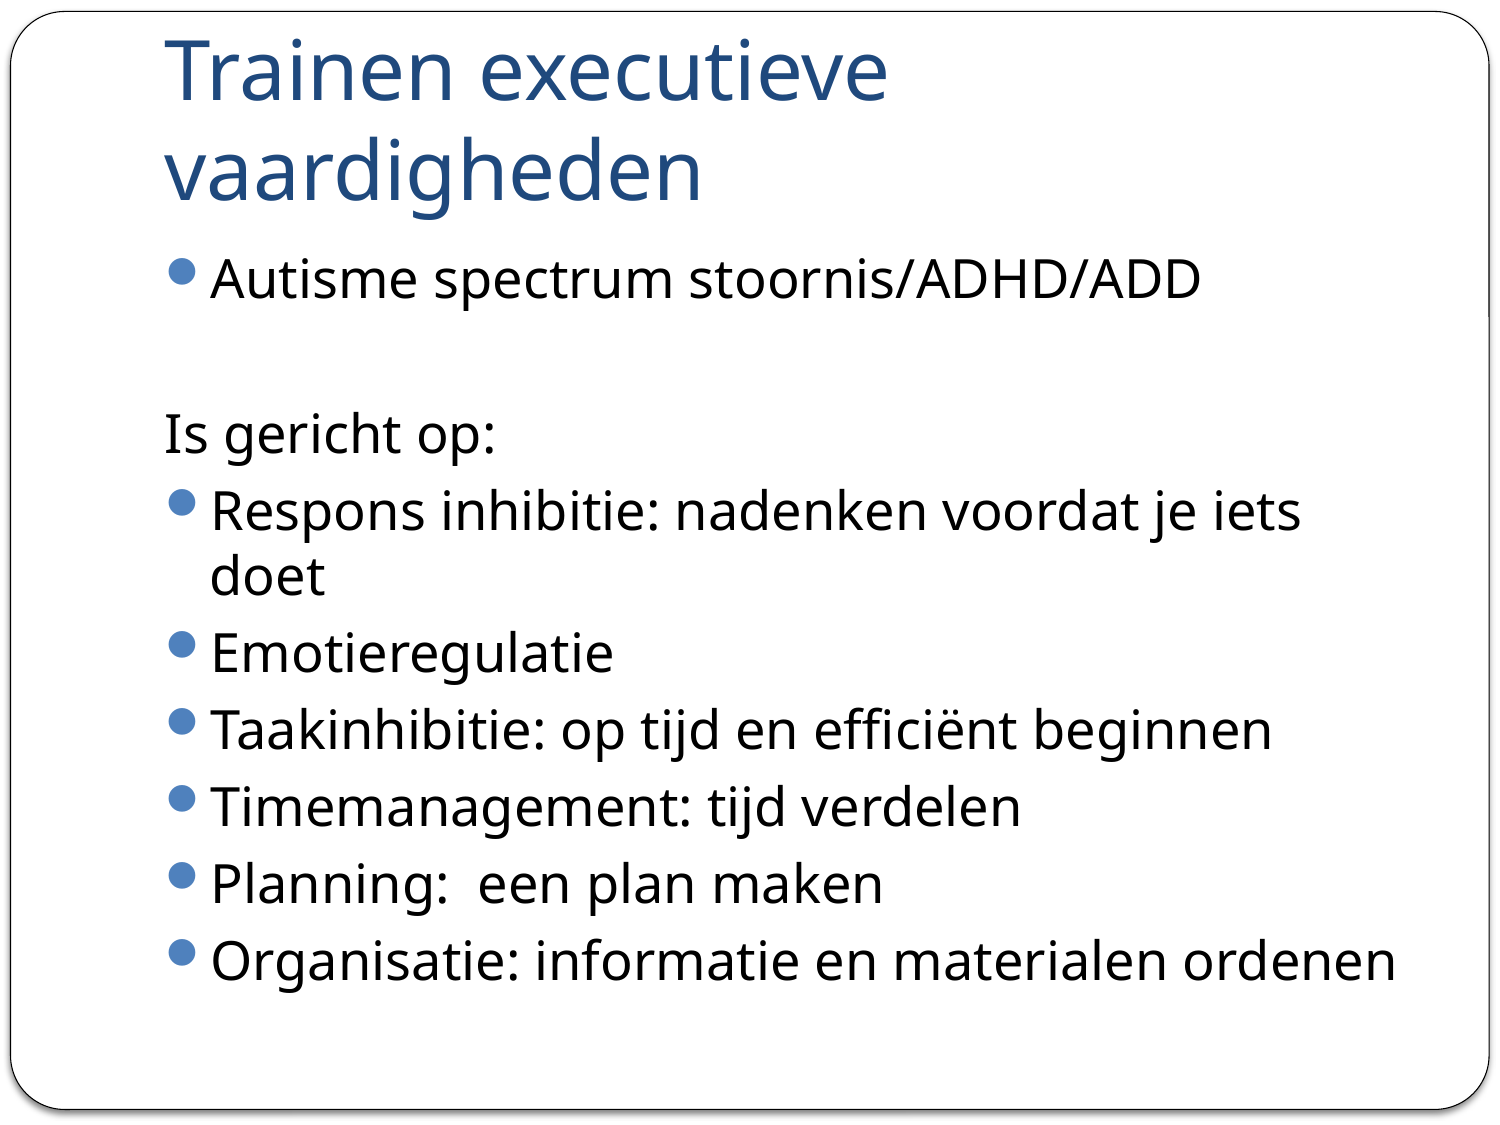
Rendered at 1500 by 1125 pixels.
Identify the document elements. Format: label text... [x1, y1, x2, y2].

title Trainen executieve vaardigheden [150, 45, 1425, 233]
list Autisme spectrum stoornis/ADHD/ADD Is gericht op: Respons inhibitie: nadenken voordat je iets doet Emotieregulatie Taakinhibitie: op tijd en efficiënt beginnen Timemanagement: tijd verdelen Planning: een plan maken Organisatie: informatie en materialen ordenen [150, 237, 1425, 988]
